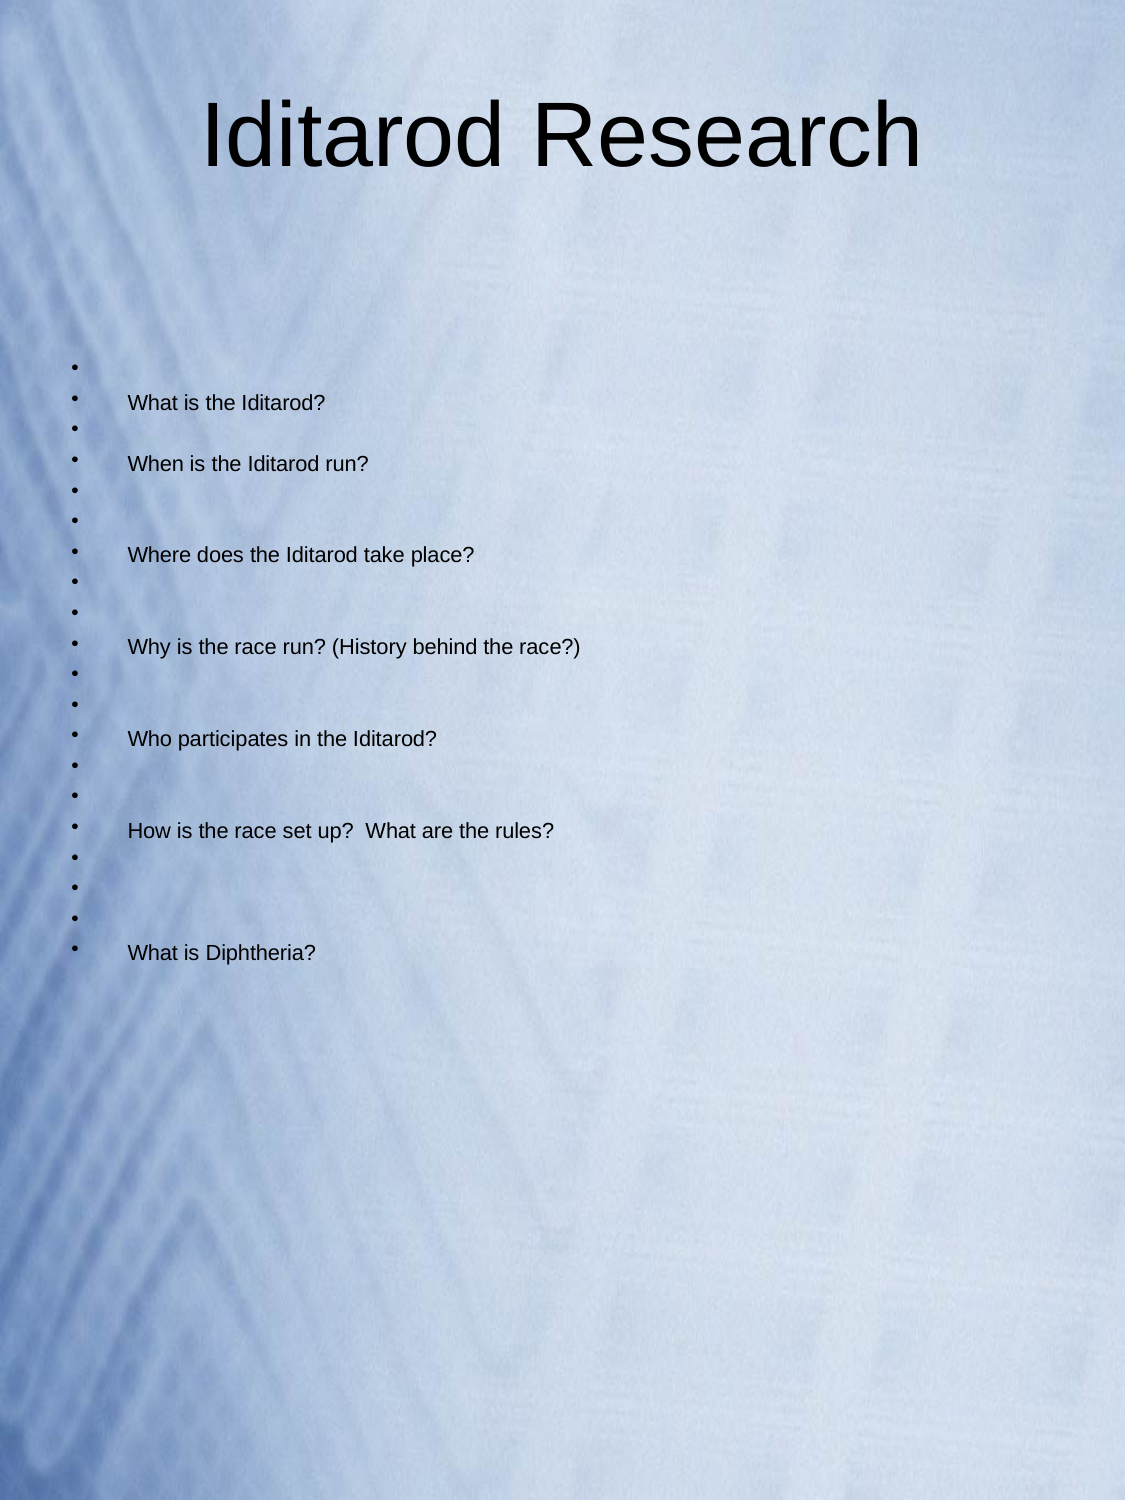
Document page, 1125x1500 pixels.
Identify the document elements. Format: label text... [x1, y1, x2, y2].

picture [0, 0, 1125, 1500]
list What is the Iditarod? When is the Iditarod run? Where does the Iditarod take place? Why is the race run? (History behind the race?) Who participates in the Iditarod? How is the race set up? What are the rules? What is Diphtheria? [56, 349, 1069, 1341]
title Iditarod Research [56, 59, 1069, 311]
